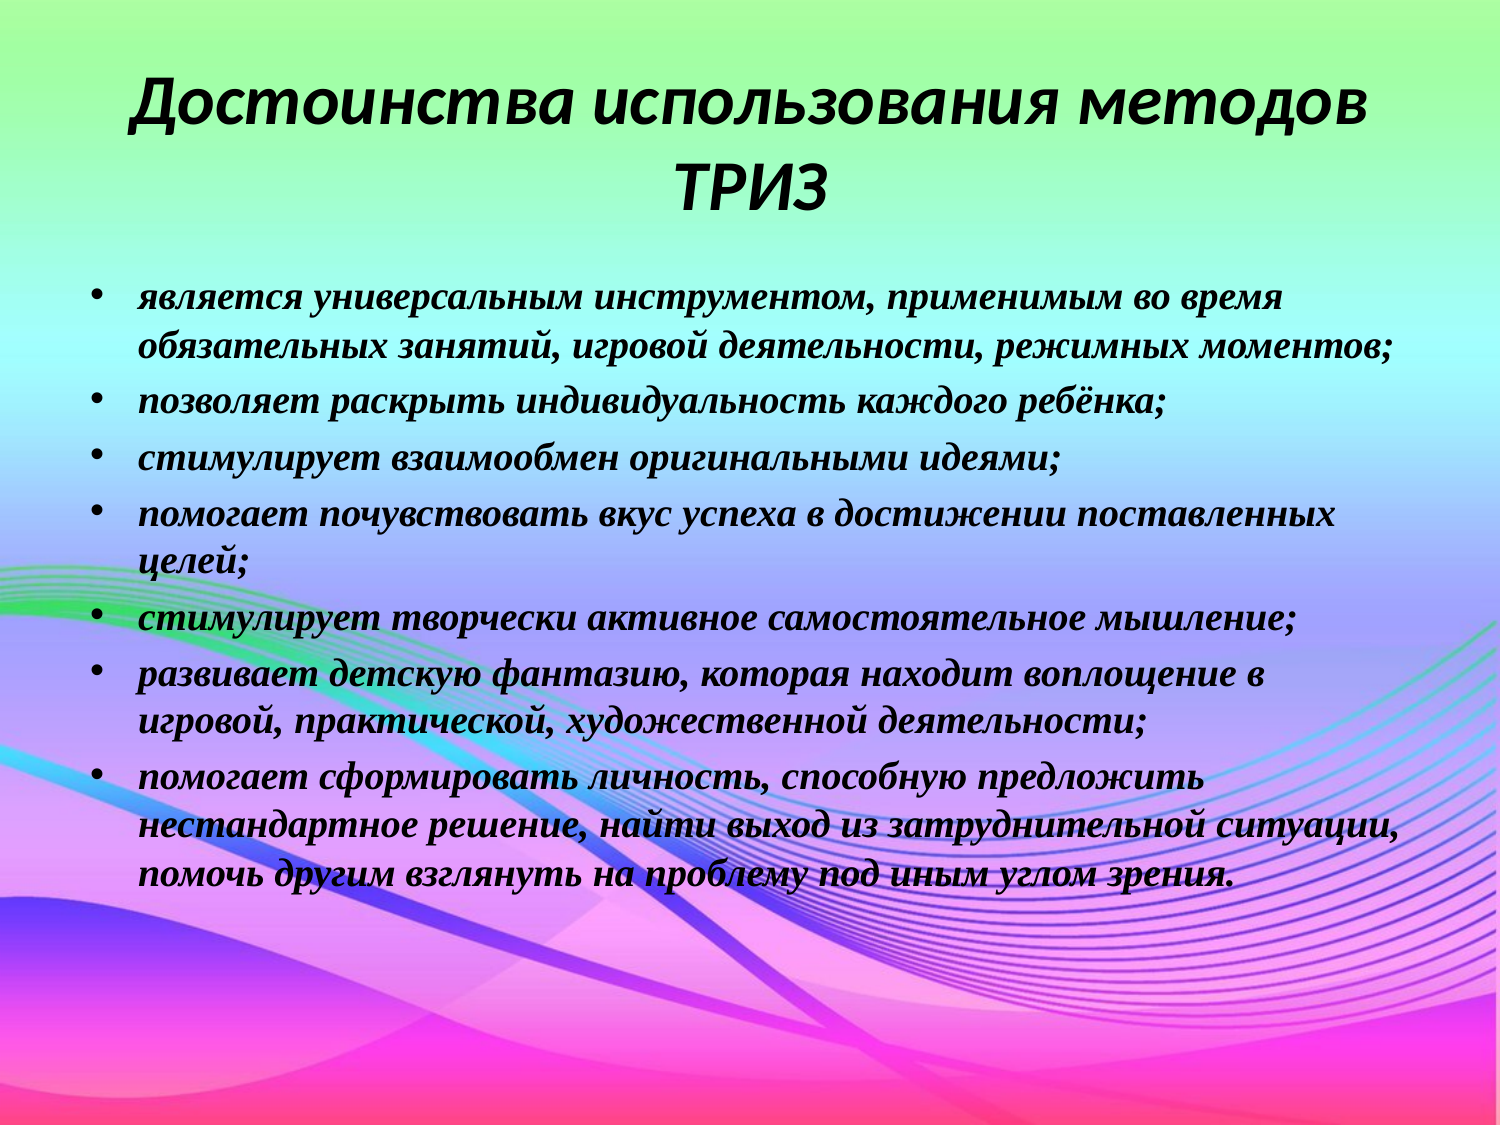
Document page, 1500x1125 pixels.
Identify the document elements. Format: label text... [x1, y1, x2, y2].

title Достоинства использования методов ТРИЗ [75, 45, 1425, 233]
picture [0, 0, 1500, 1125]
list является универсальным инструментом, применимым во время обязательных занятий, игровой деятельности, режимных моментов; позволяет раскрыть индивидуальность каждого ребёнка; стимулирует взаимообмен оригинальными идеями; помогает почувствовать вкус успеха в достижении поставленных целей; стимулирует творчески активное самостоятельное мышление; развивает детскую фантазию, которая находит воплощение в игровой, практической, художественной деятельности; помогает сформировать личность, способную предложить нестандартное решение, найти выход из затруднительной ситуации, помочь другим взглянуть на проблему под иным углом зрения. [75, 262, 1425, 1005]
